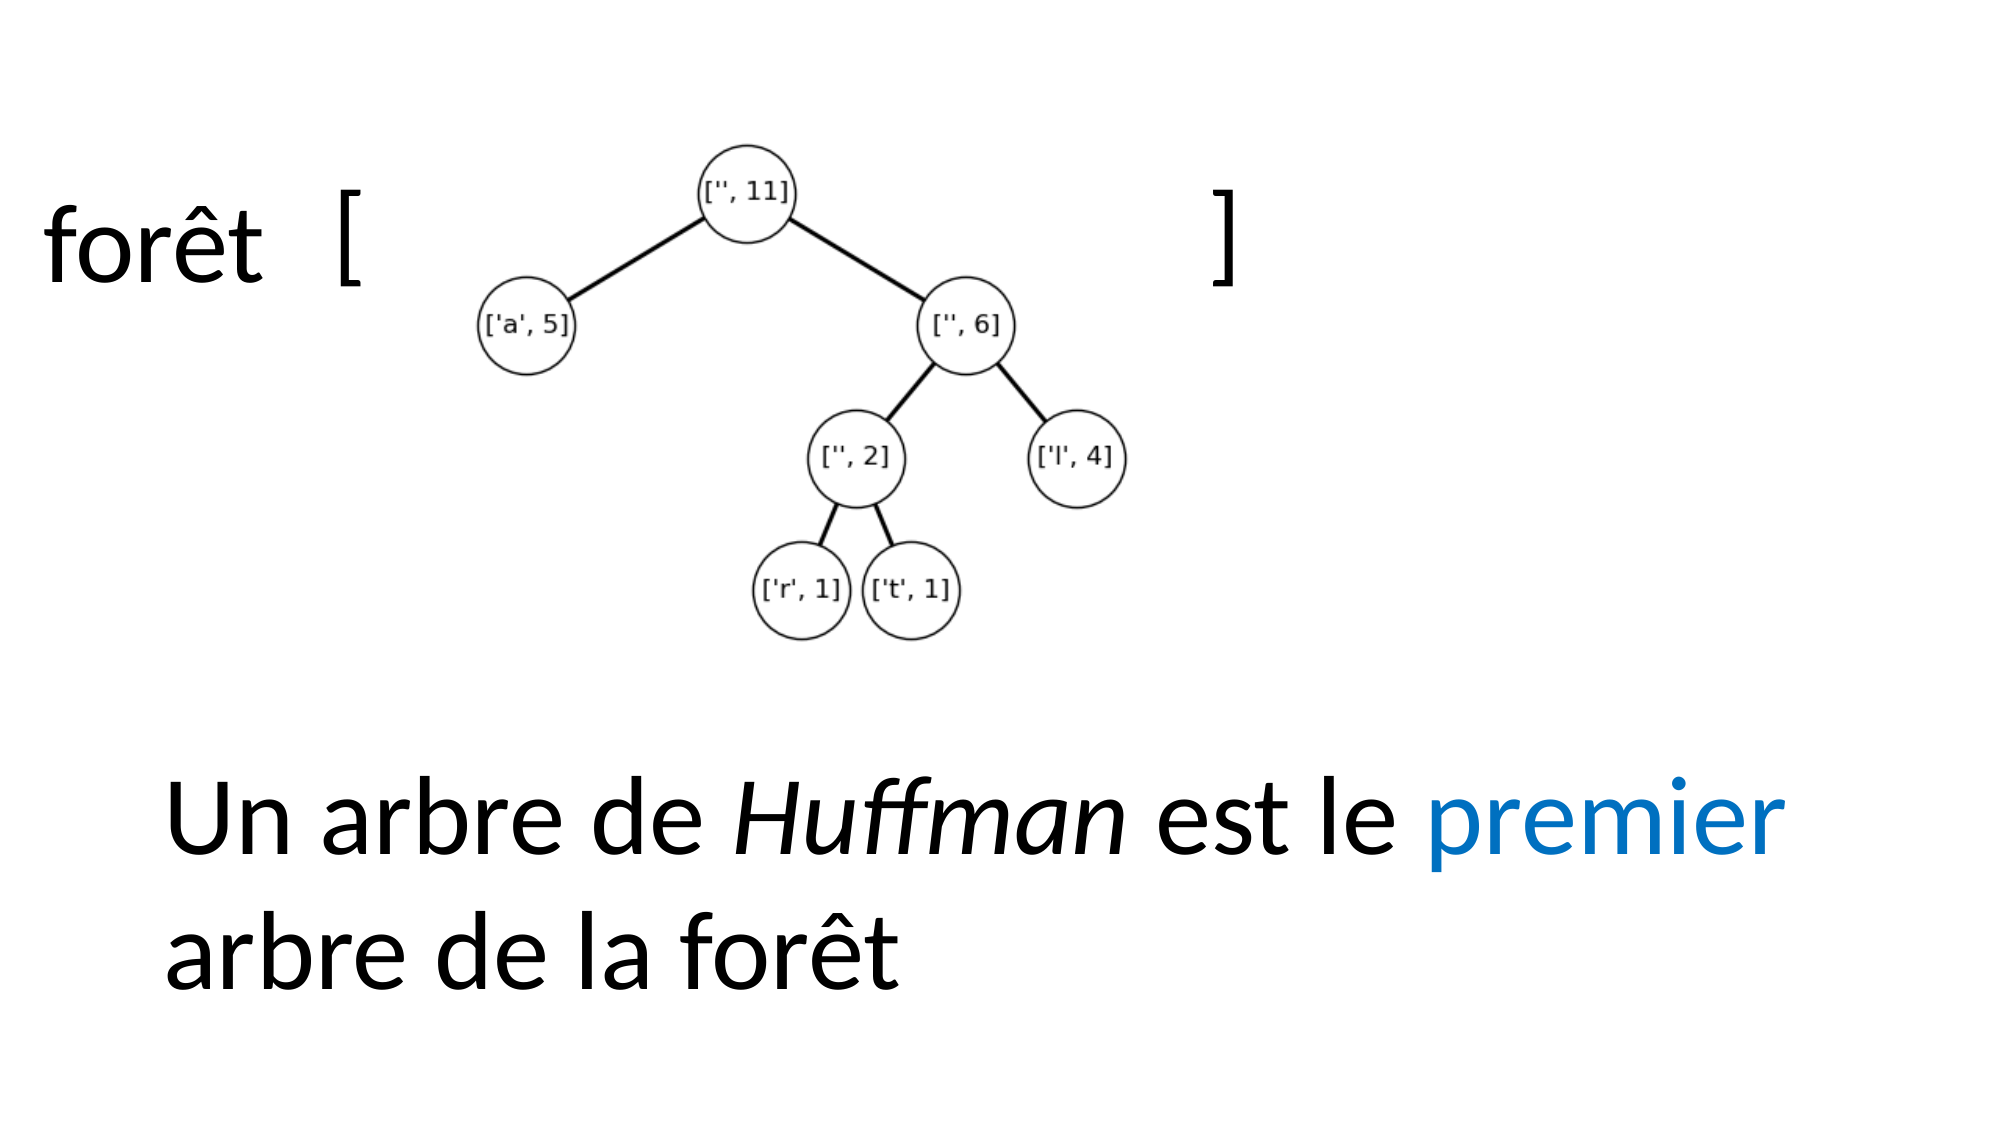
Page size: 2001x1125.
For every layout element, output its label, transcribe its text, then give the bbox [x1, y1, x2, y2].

picture [437, 128, 1147, 656]
text_box Un arbre de Huffman est le premier arbre de la forêt [148, 734, 1976, 1020]
text_box [ ] [1147, 151, 1683, 302]
text_box [ ] [317, 151, 437, 302]
text_box forêt [28, 162, 332, 313]
